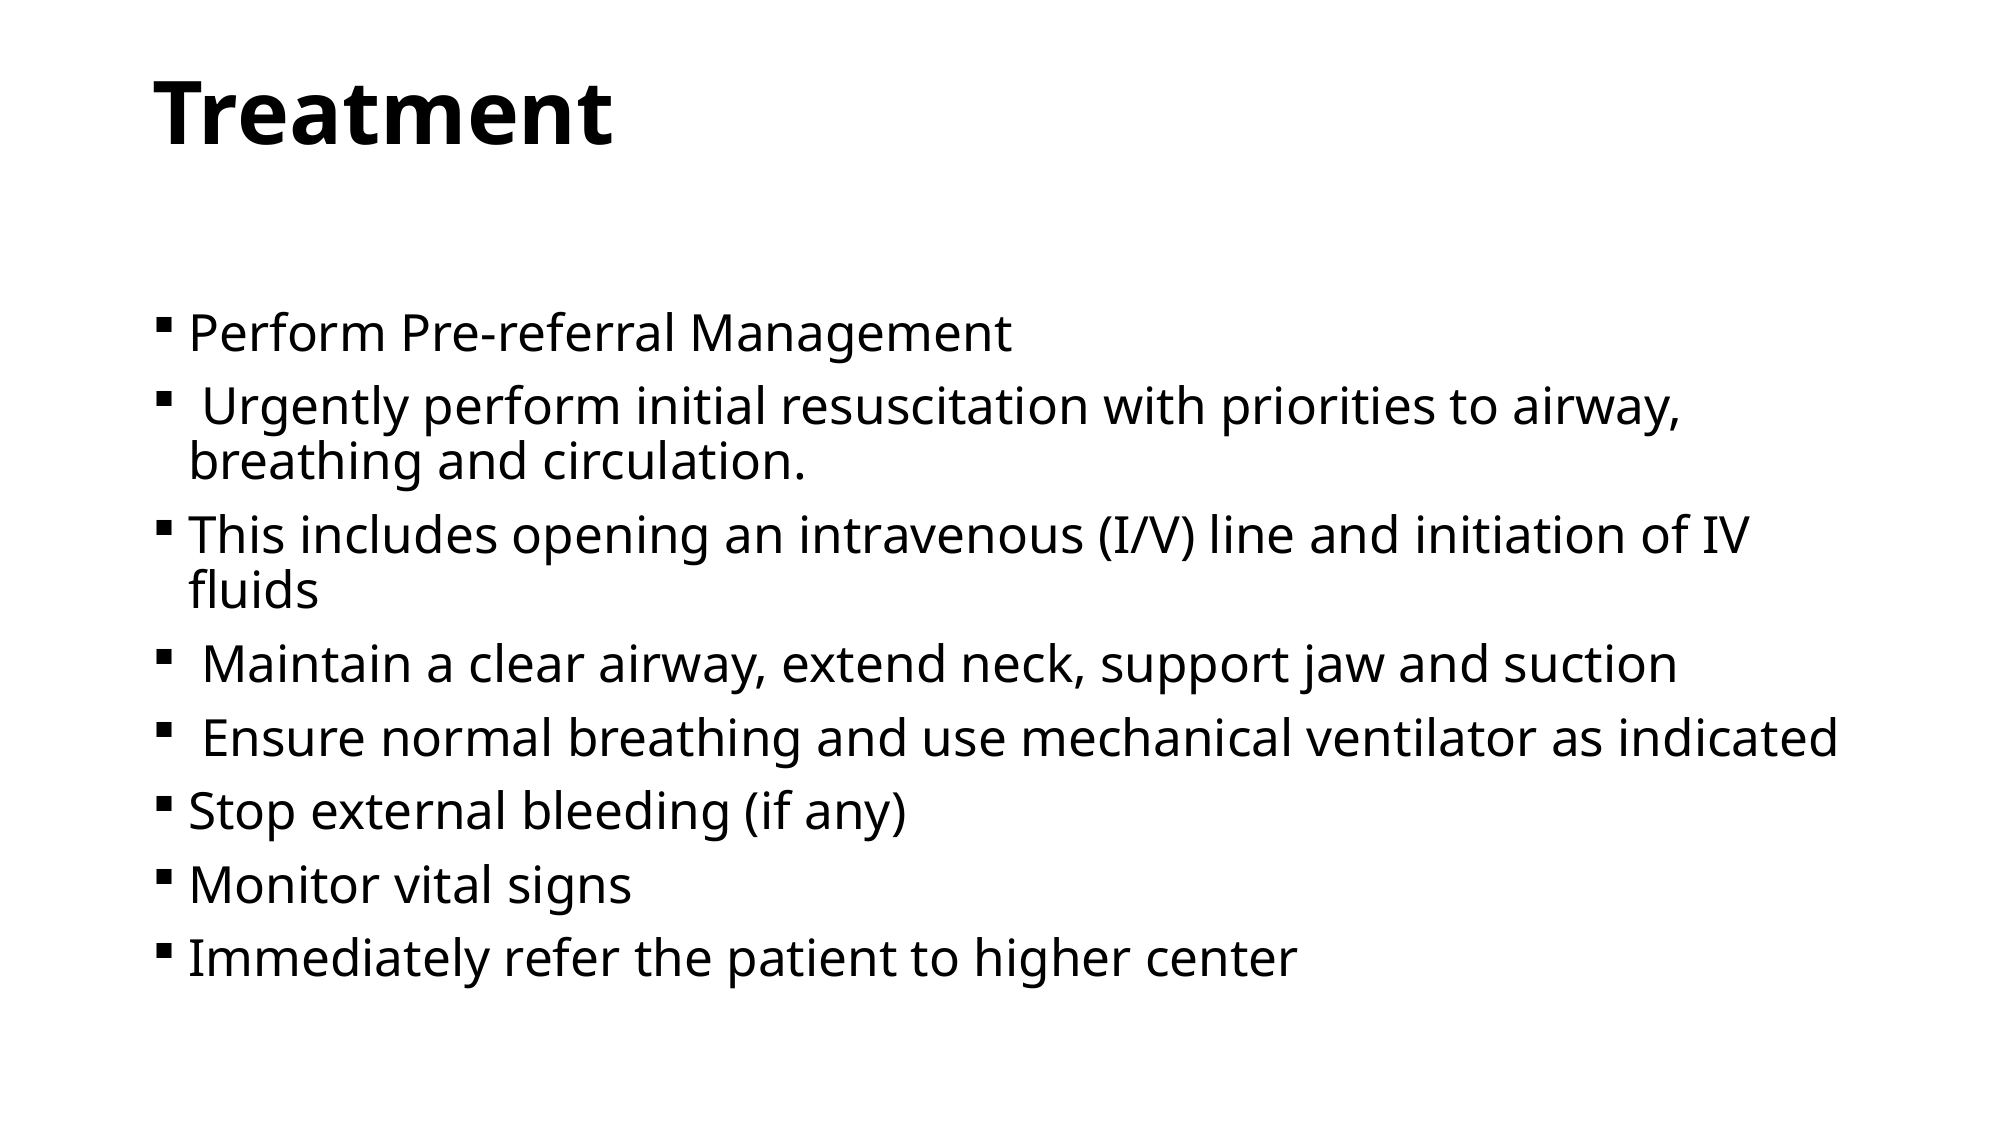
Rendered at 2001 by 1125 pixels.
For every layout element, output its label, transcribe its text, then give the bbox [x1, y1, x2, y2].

list Perform Pre-referral Management Urgently perform initial resuscitation with priorities to airway, breathing and circulation. This includes opening an intravenous (I/V) line and initiation of IV fluids Maintain a clear airway, extend neck, support jaw and suction Ensure normal breathing and use mechanical ventilator as indicated Stop external bleeding (if any) Monitor vital signs Immediately refer the patient to higher center [137, 299, 1863, 1014]
title Treatment [137, 59, 1863, 278]
